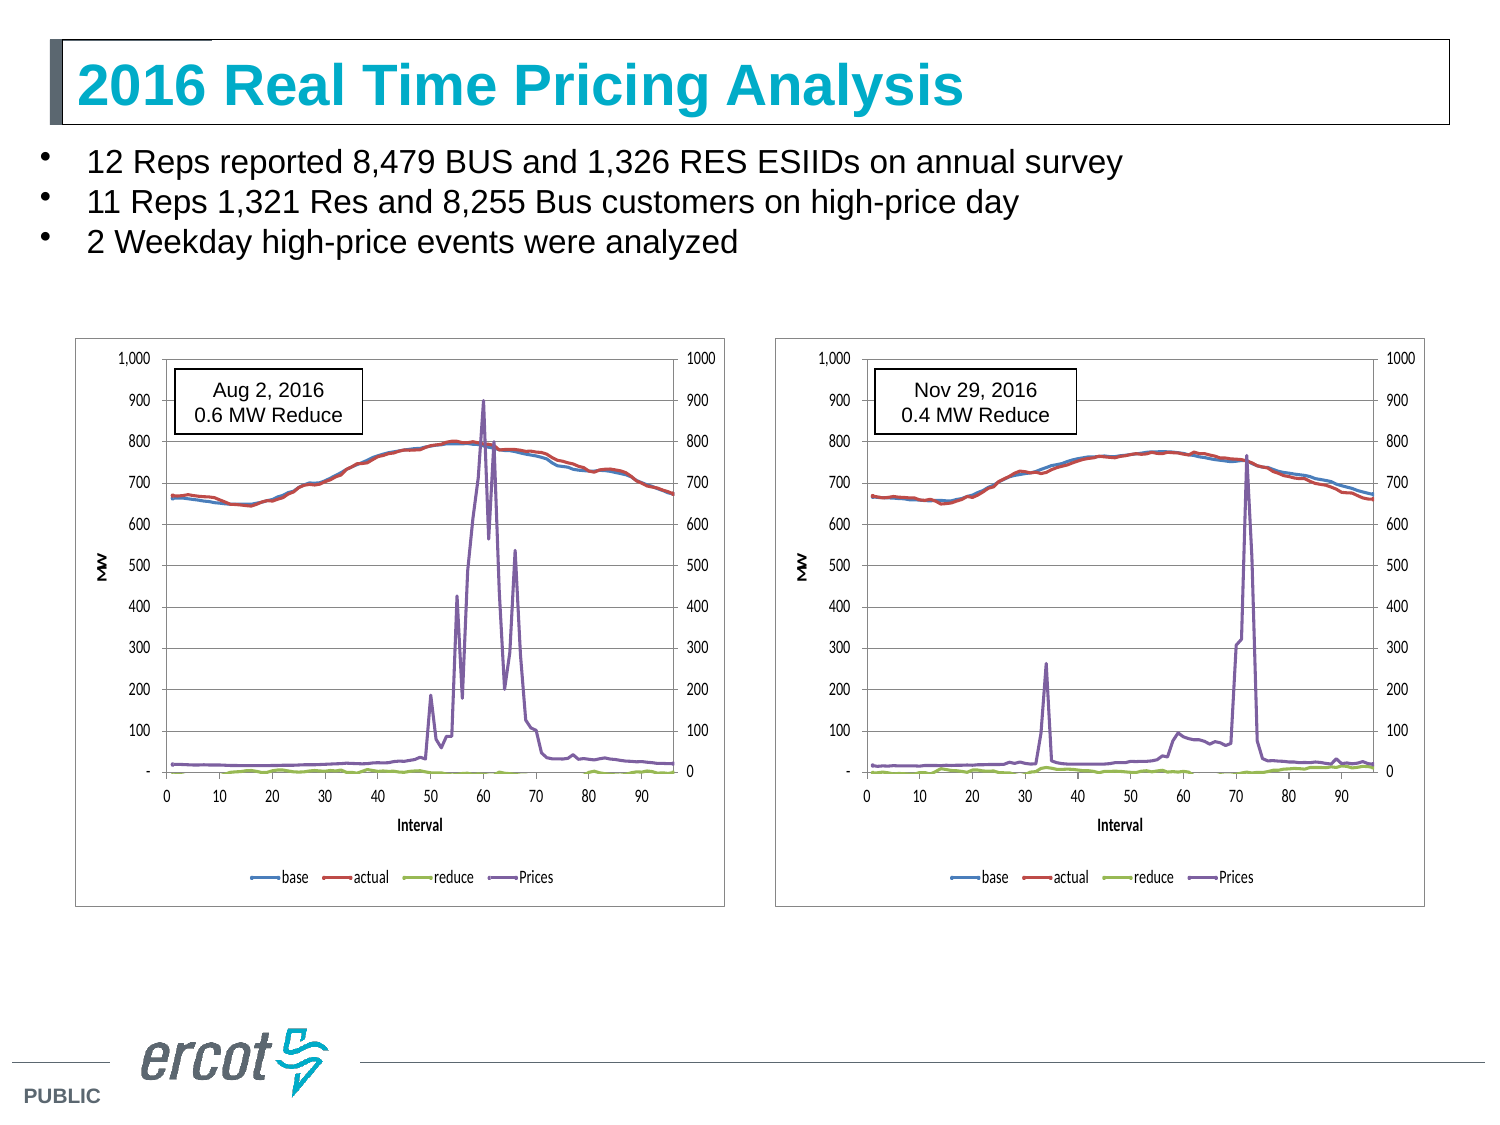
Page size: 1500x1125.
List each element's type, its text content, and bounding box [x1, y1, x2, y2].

text_box 12 Reps reported 8,479 BUS and 1,326 RES ESIIDs on annual survey 11 Reps 1,321 Res and 8,255 Bus customers on high-price day 2 Weekday high-price events were analyzed [24, 133, 1425, 268]
picture [137, 1024, 332, 1100]
title 2016 Real Time Pricing Analysis [62, 39, 1450, 125]
picture [74, 337, 726, 908]
picture [774, 337, 1426, 908]
